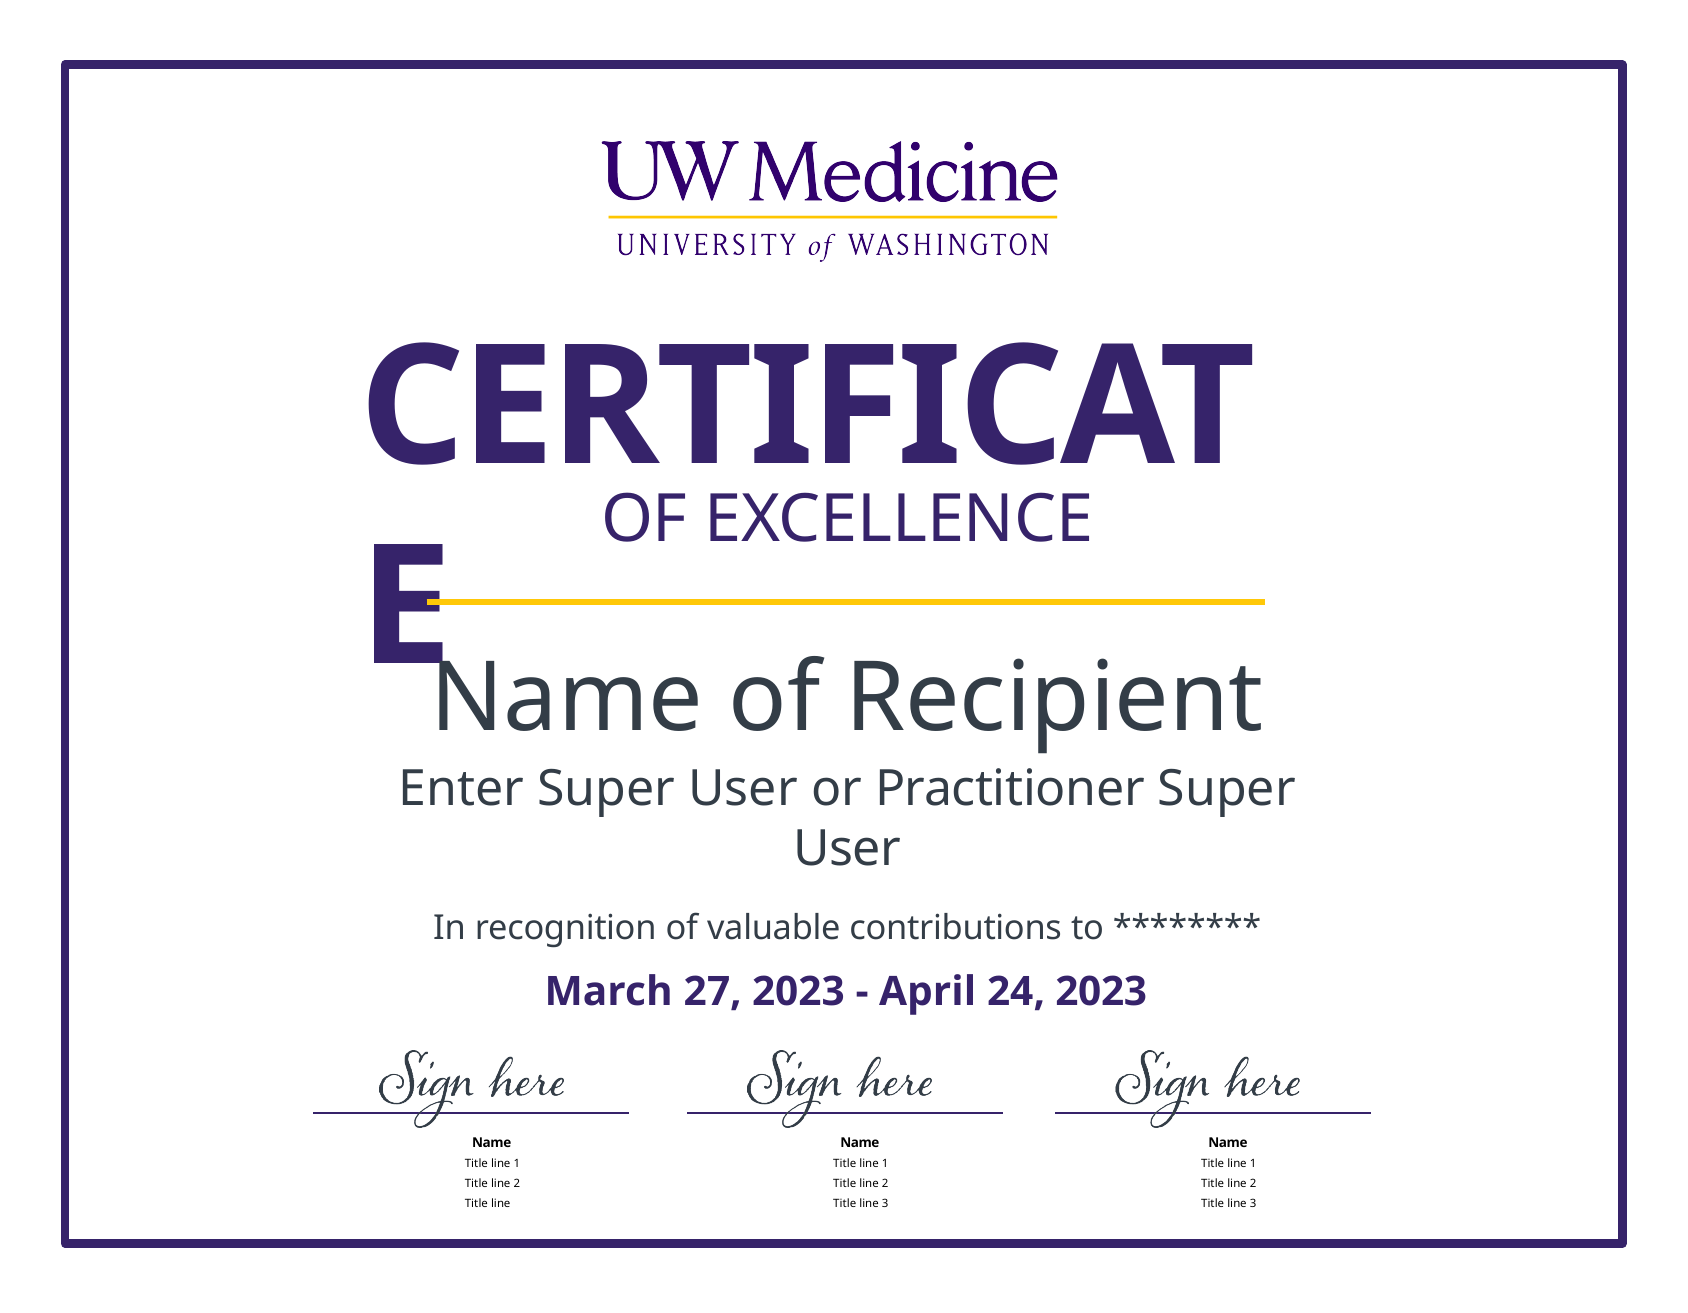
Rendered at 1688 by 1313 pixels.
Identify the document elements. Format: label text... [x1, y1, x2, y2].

text_box OF EXCELLENCE Name of Recipient Enter Super User or Practitioner Super User In recognition of valuable contributions to ******** March 27, 2023 - April 24, 2023 [356, 472, 1336, 1014]
text_box [64, 64, 1623, 1244]
text_box Name Title line 1 Title line 2 Title line 3 [831, 1137, 890, 1210]
picture [1114, 1049, 1300, 1128]
text_box Name Title line 1 Title line 2 Title line 3 [462, 1137, 522, 1210]
picture [591, 125, 1071, 273]
picture [378, 1049, 564, 1128]
picture [747, 1049, 932, 1128]
title CERTIFICATE [357, 294, 1337, 697]
text_box Name Title line 1 Title line 2 Title line 3 [1198, 1137, 1258, 1210]
